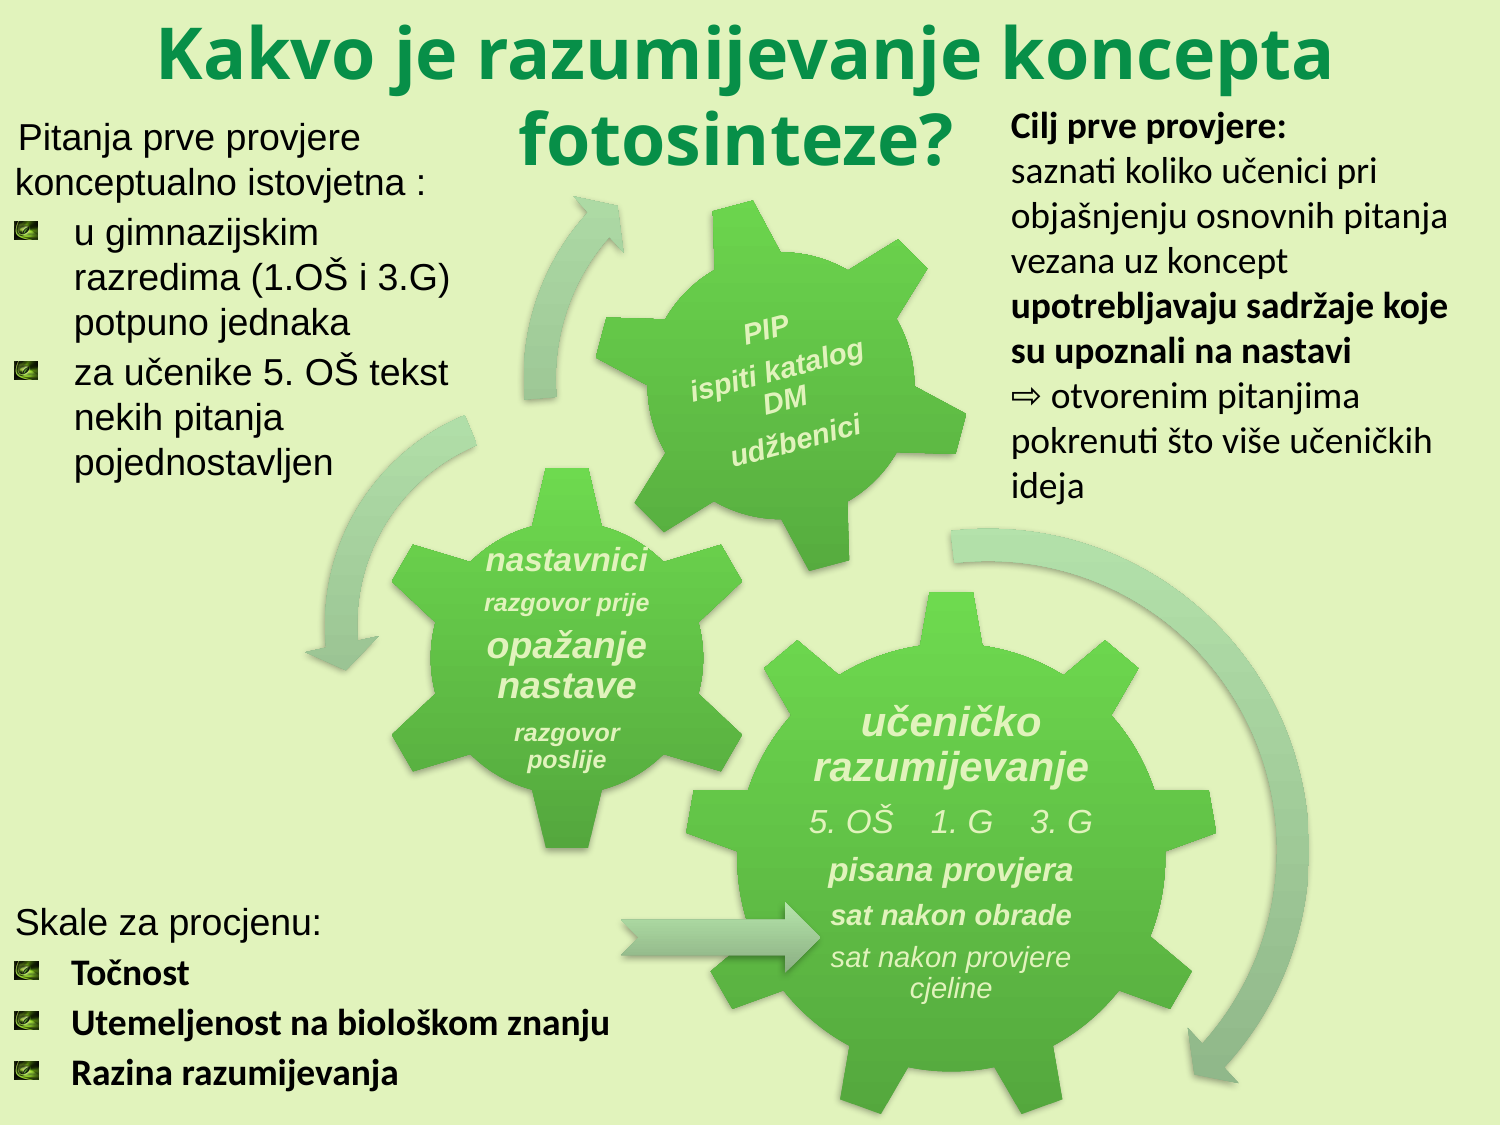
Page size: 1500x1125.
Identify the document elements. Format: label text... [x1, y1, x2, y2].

text_box Cilj prve provjere: saznati koliko učenici pri objašnjenju osnovnih pitanja vezana uz koncept upotrebljavaju sadržaje koje su upoznali na nastavi ⇨ otvorenim pitanjima pokrenuti što više učeničkih ideja [996, 93, 1500, 514]
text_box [0, 152, 1466, 1125]
text_box Pitanja prve provjere konceptualno istovjetna : u gimnazijskim razredima (1.OŠ i 3.G) potpuno jednaka za učenike 5. OŠ tekst nekih pitanja pojednostavljen [0, 105, 493, 151]
title Kakvo je razumijevanje koncepta fotosinteze? [70, 0, 1421, 150]
